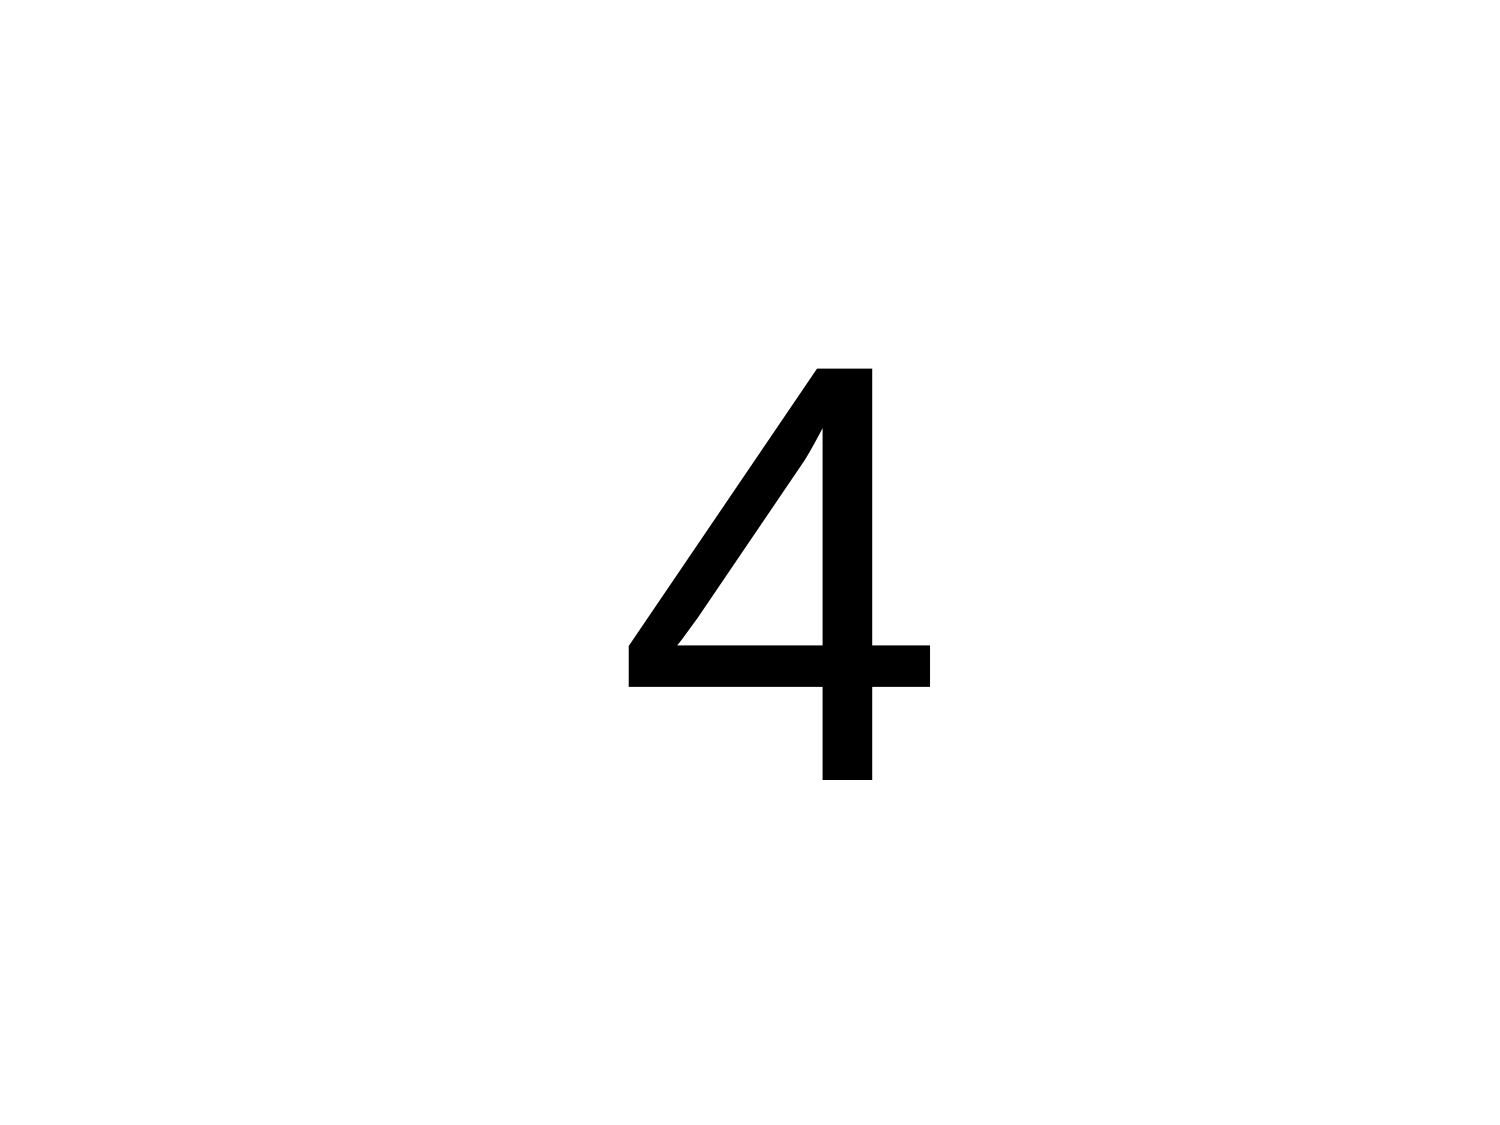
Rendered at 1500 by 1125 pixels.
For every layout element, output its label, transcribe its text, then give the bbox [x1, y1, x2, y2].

text_box 4 [449, 174, 1113, 908]
